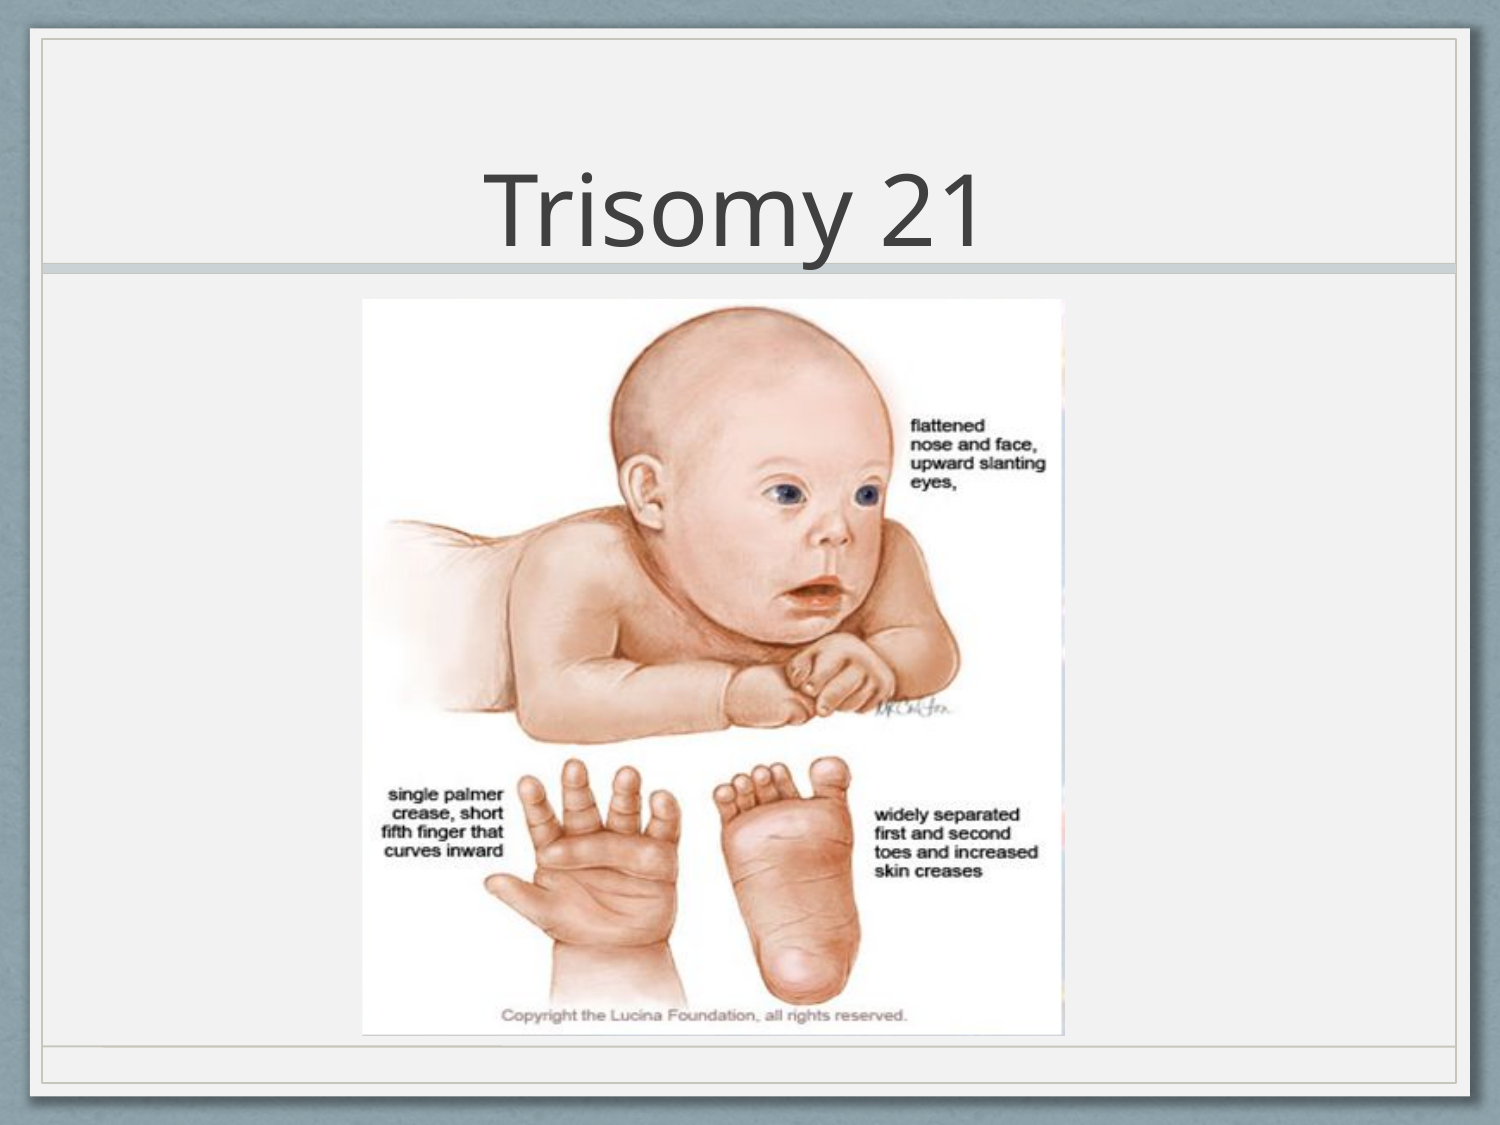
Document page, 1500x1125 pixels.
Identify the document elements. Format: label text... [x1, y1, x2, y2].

picture [361, 298, 1066, 1036]
title Trisomy 21 [162, 112, 1315, 300]
